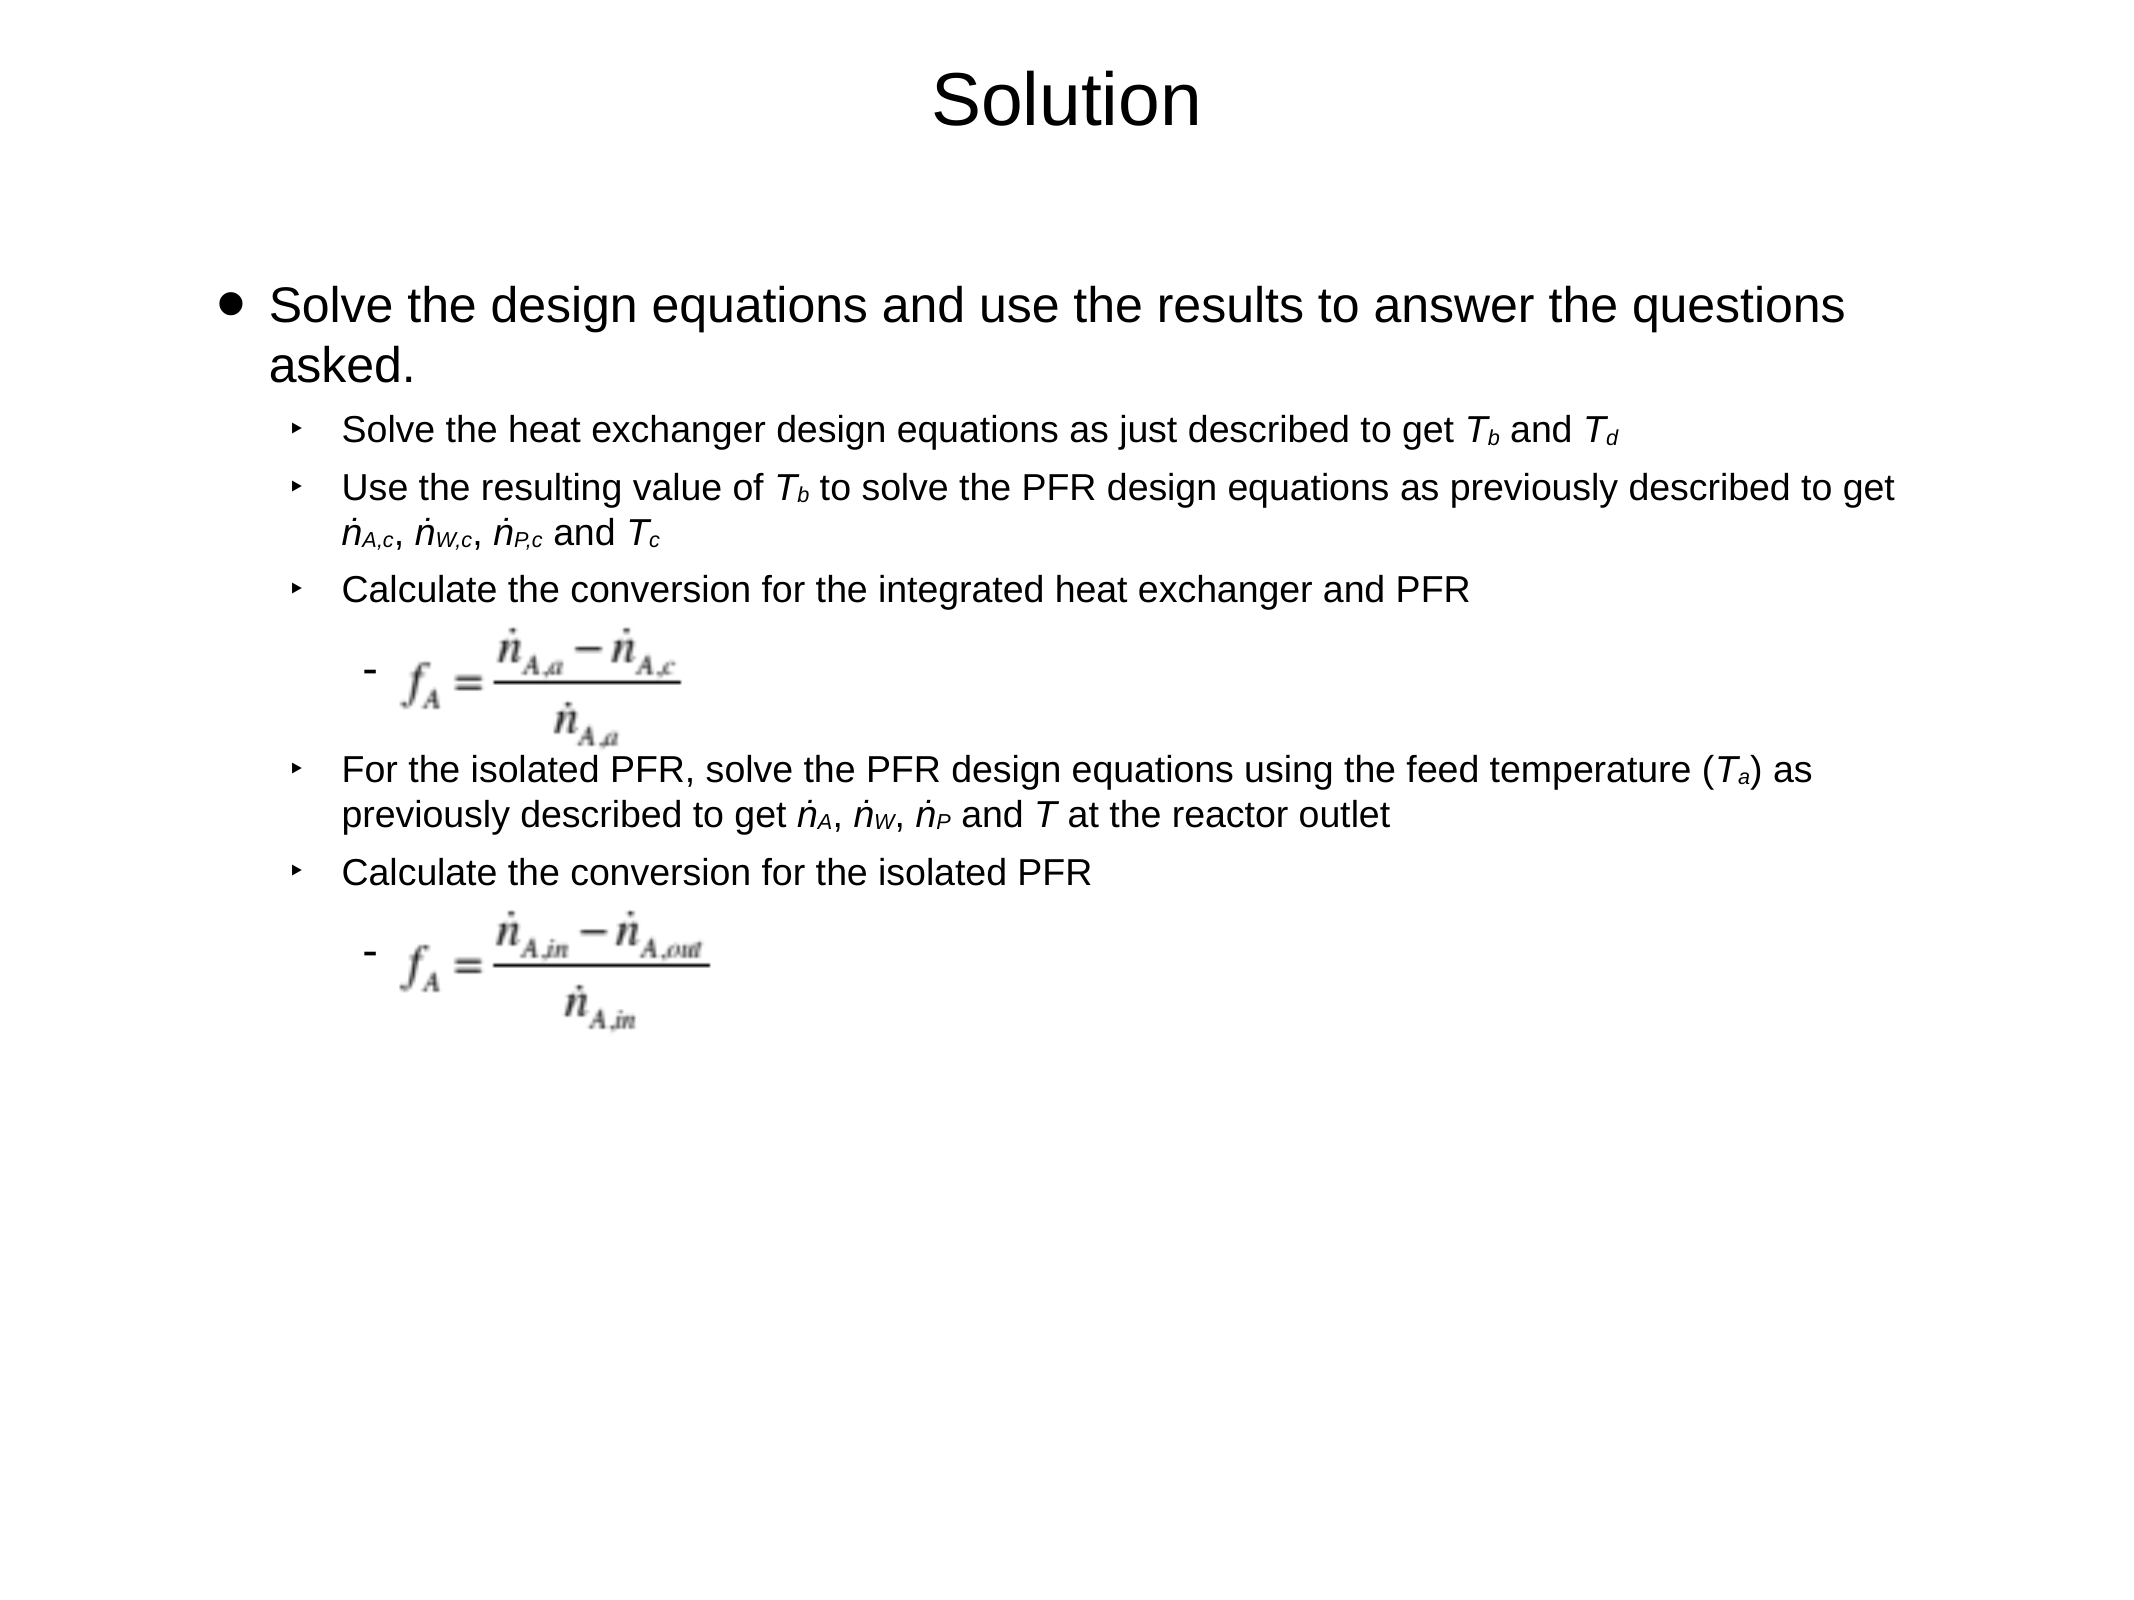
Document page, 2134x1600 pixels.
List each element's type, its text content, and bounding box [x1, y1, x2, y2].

title Solution [208, 41, 1925, 250]
picture [395, 614, 688, 753]
list Solve the design equations and use the results to answer the questions asked. Solve the heat exchanger design equations as just described to get Tb and Td Use the resulting value of Tb to solve the PFR design equations as previously described to get ṅA,c, ṅW,c, ṅP,c and Tc Calculate the conversion for the integrated heat exchanger and PFR For the isolated PFR, solve the PFR design equations using the feed temperature (Ta) as previously described to get ṅA, ṅW, ṅP and T at the reactor outlet Calculate the conversion for the isolated PFR [208, 264, 1925, 1463]
picture [395, 897, 720, 1037]
